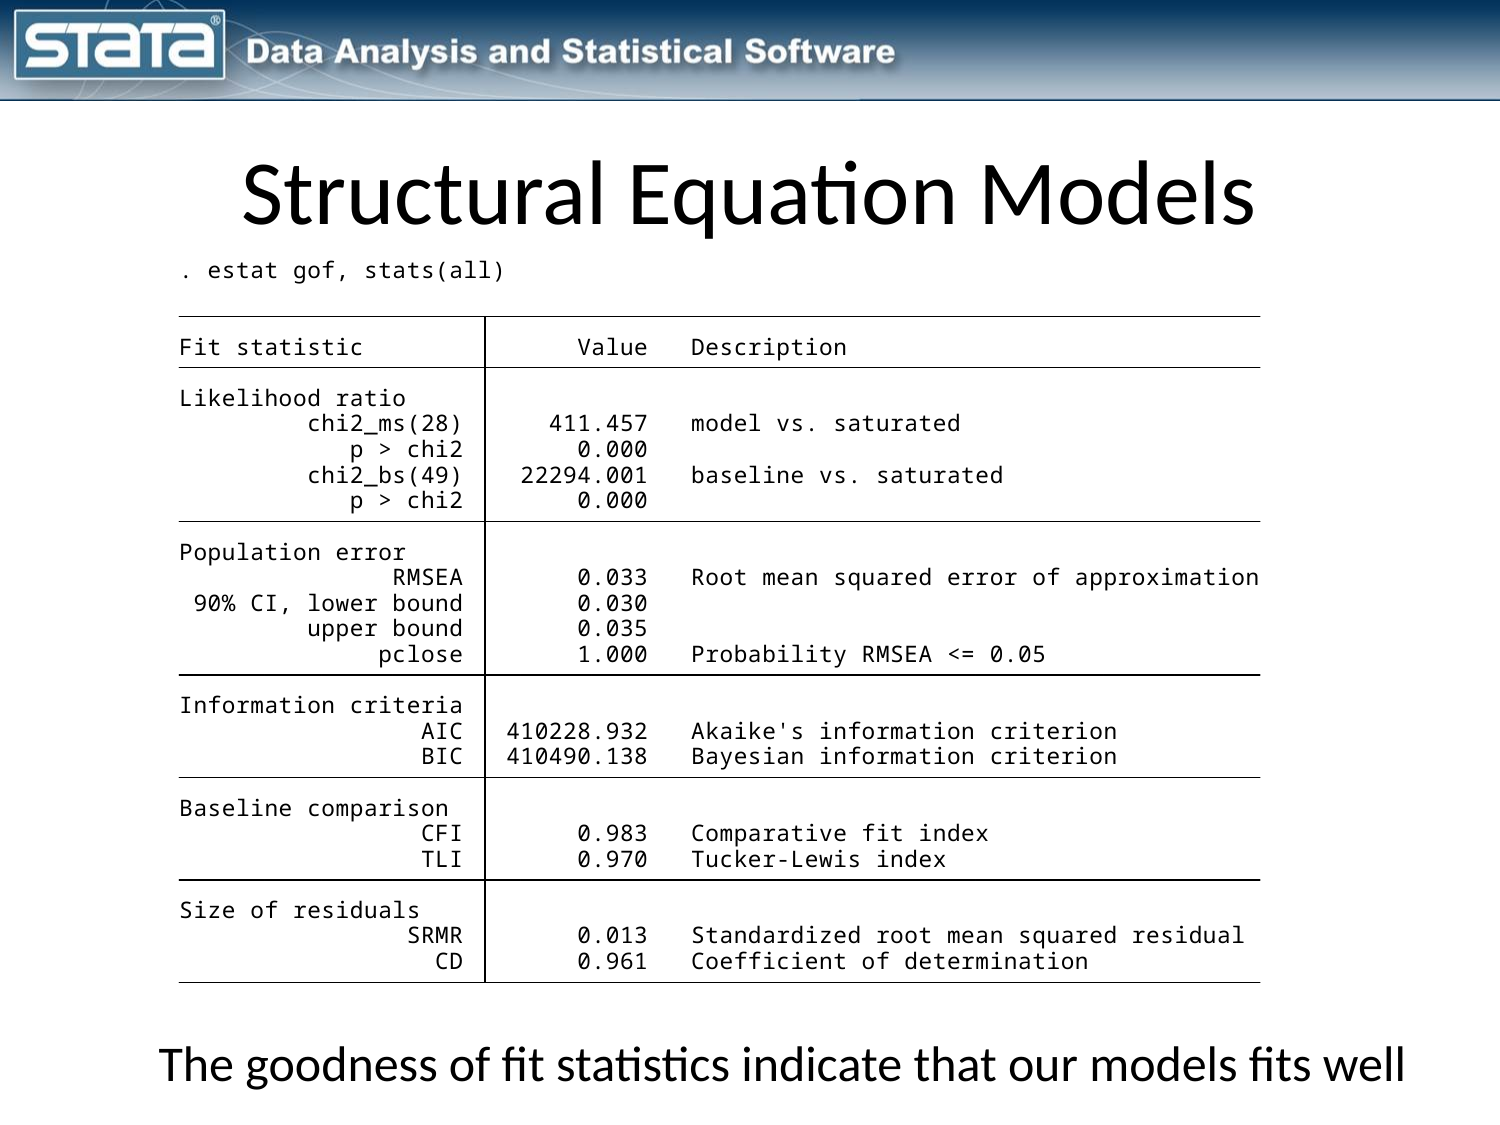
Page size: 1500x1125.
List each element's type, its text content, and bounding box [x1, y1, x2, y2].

picture [0, 0, 1500, 101]
text_box The goodness of fit statistics indicate that our models fits well [144, 1024, 1422, 1100]
picture [174, 253, 1342, 998]
title Structural Equation Models [75, 125, 1425, 250]
